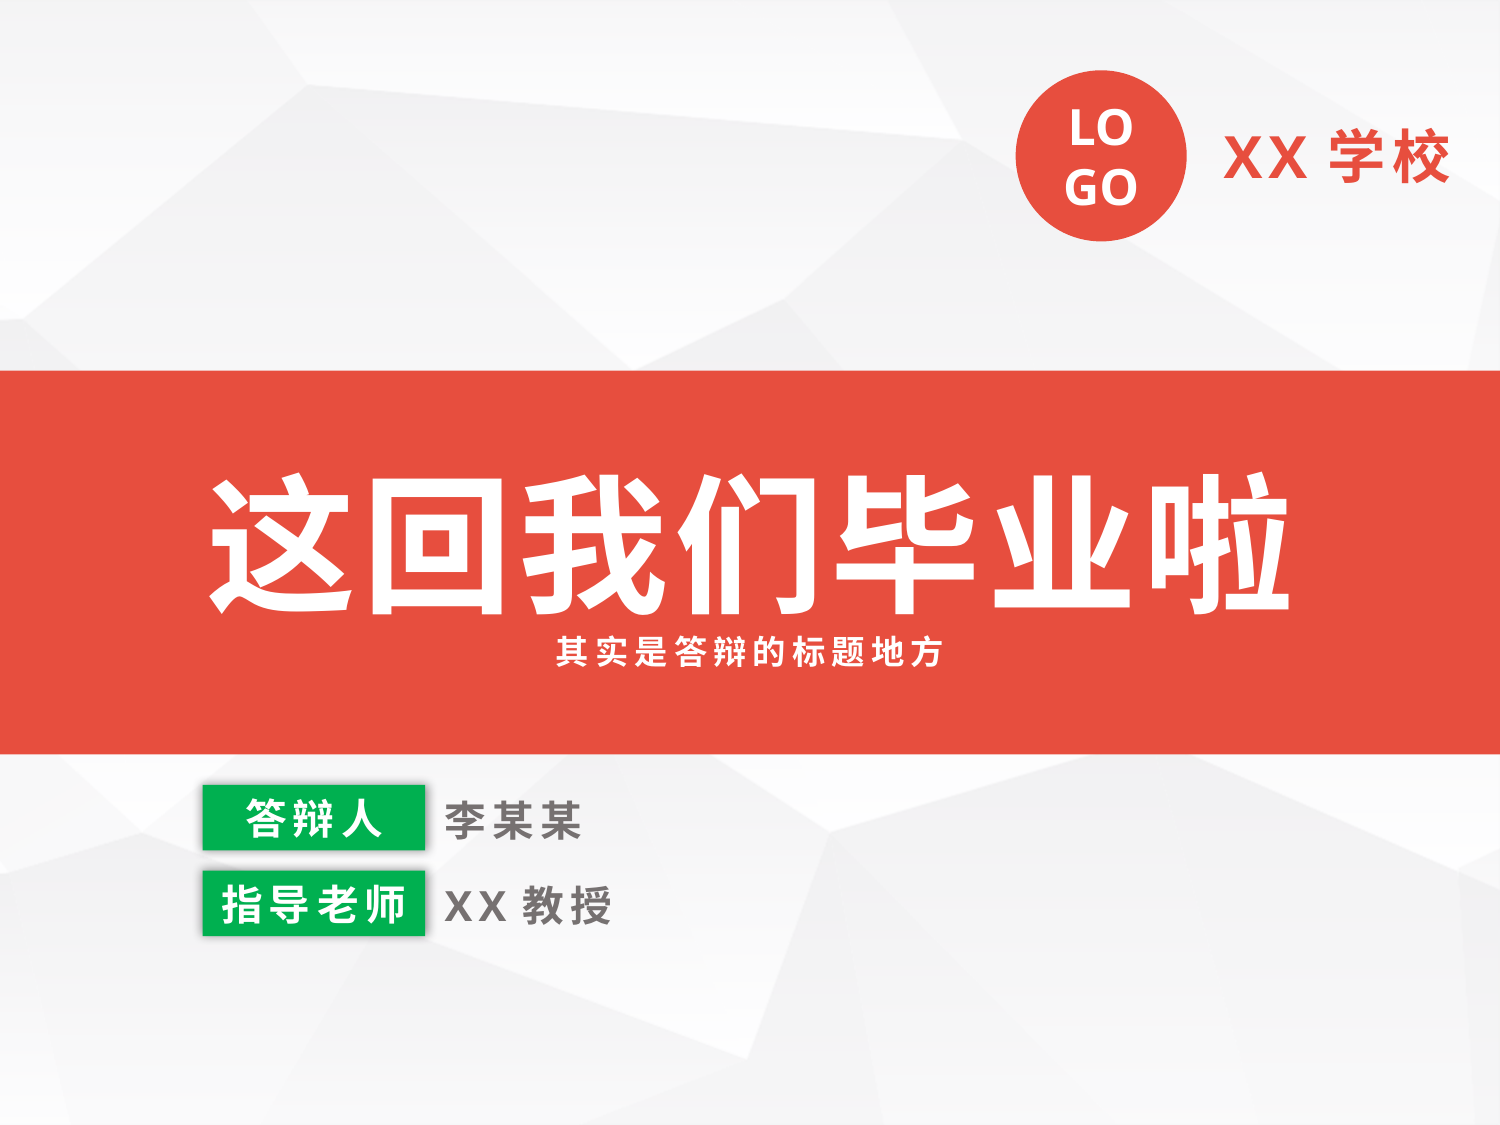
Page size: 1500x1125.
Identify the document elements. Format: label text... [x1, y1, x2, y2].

text_box LOGO [1014, 69, 1188, 243]
text_box 这回我们毕业啦 其实是答辩的标题地方 [173, 443, 1327, 679]
text_box 李某某 [429, 787, 695, 853]
text_box [0, 369, 1500, 755]
picture [0, 755, 1500, 1125]
picture [0, 0, 1500, 369]
text_box XX教授 [429, 872, 695, 938]
text_box 答辩人 [202, 784, 426, 851]
text_box XX学校 [1208, 113, 1474, 198]
text_box 指导老师 [202, 870, 426, 937]
